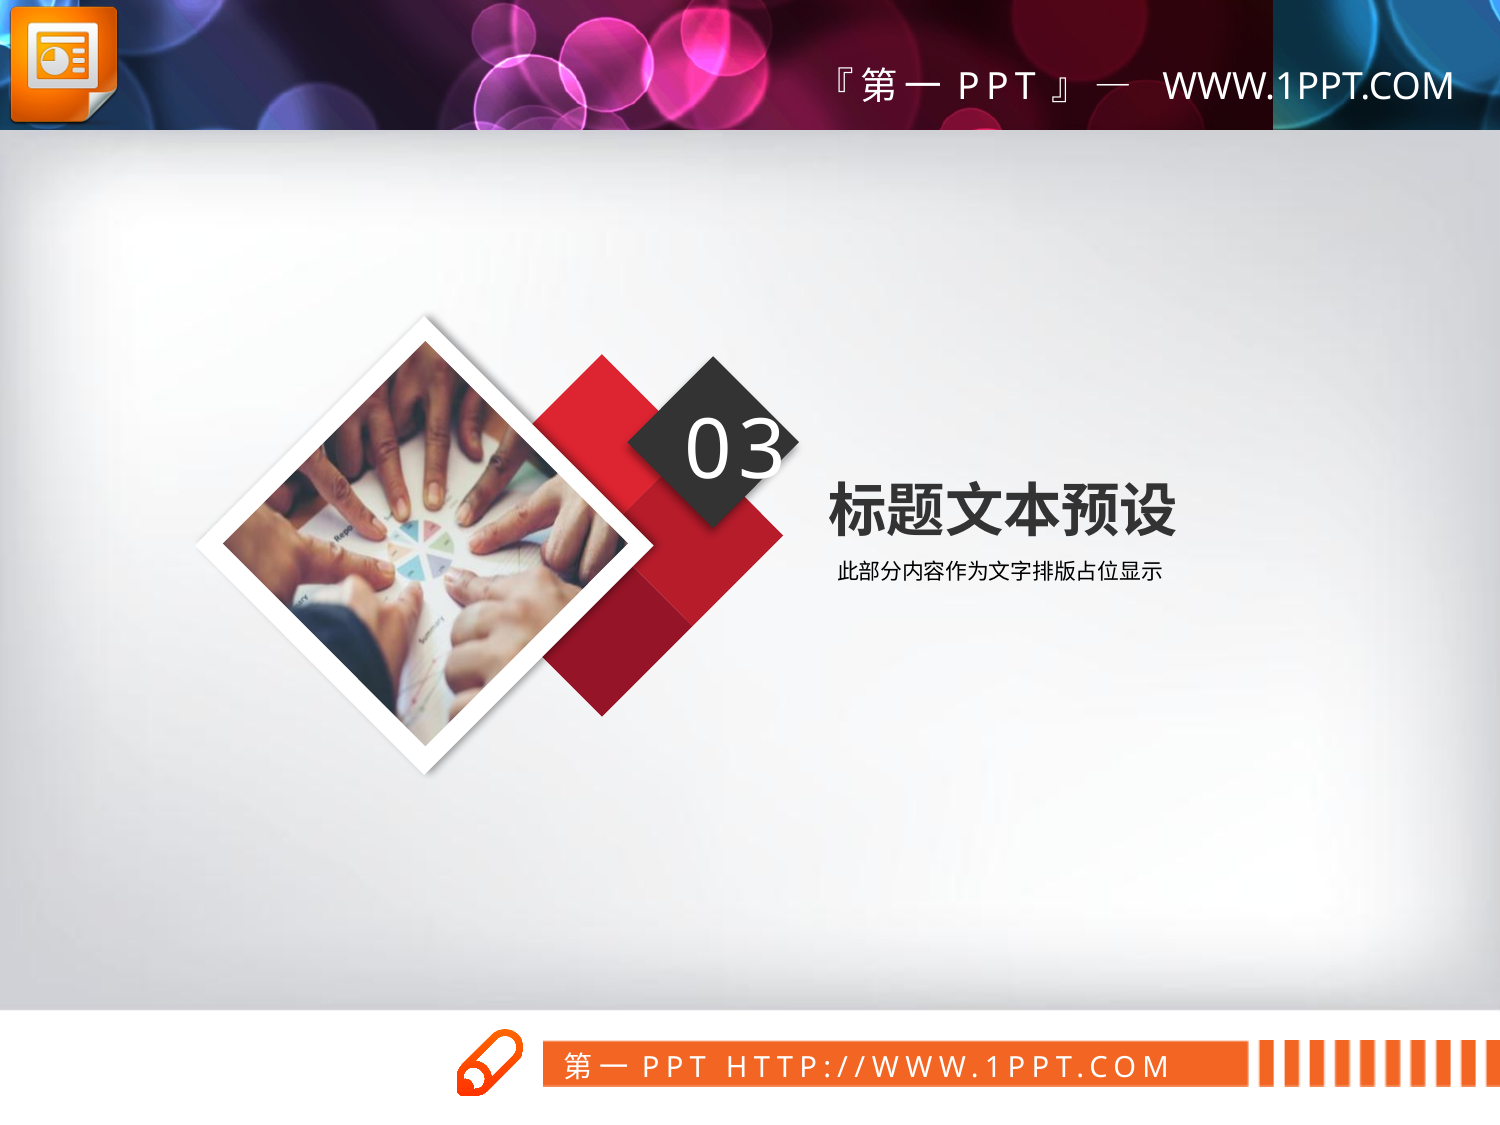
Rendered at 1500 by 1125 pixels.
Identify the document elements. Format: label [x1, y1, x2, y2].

picture [0, 0, 1500, 1012]
text_box [194, 315, 654, 776]
picture [543, 1040, 1500, 1087]
text_box [658, 356, 824, 529]
text_box [658, 537, 784, 717]
text_box [769, 442, 1266, 588]
